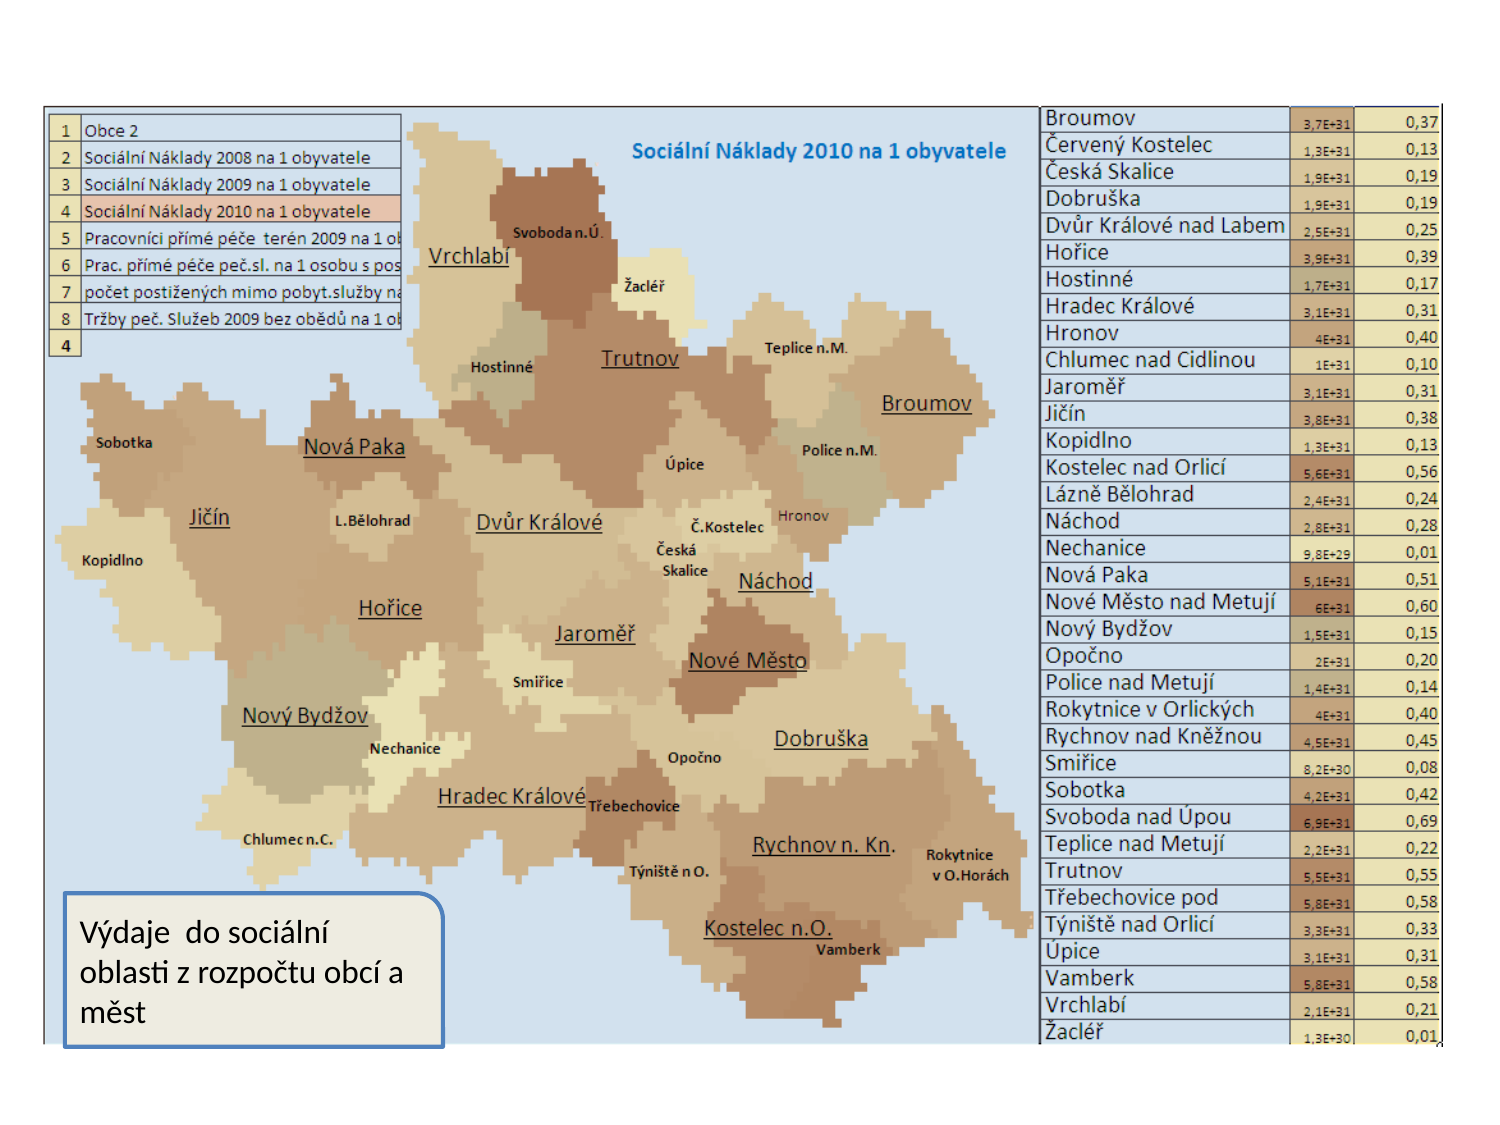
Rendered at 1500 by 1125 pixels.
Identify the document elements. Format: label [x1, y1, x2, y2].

picture [40, 101, 1443, 1047]
